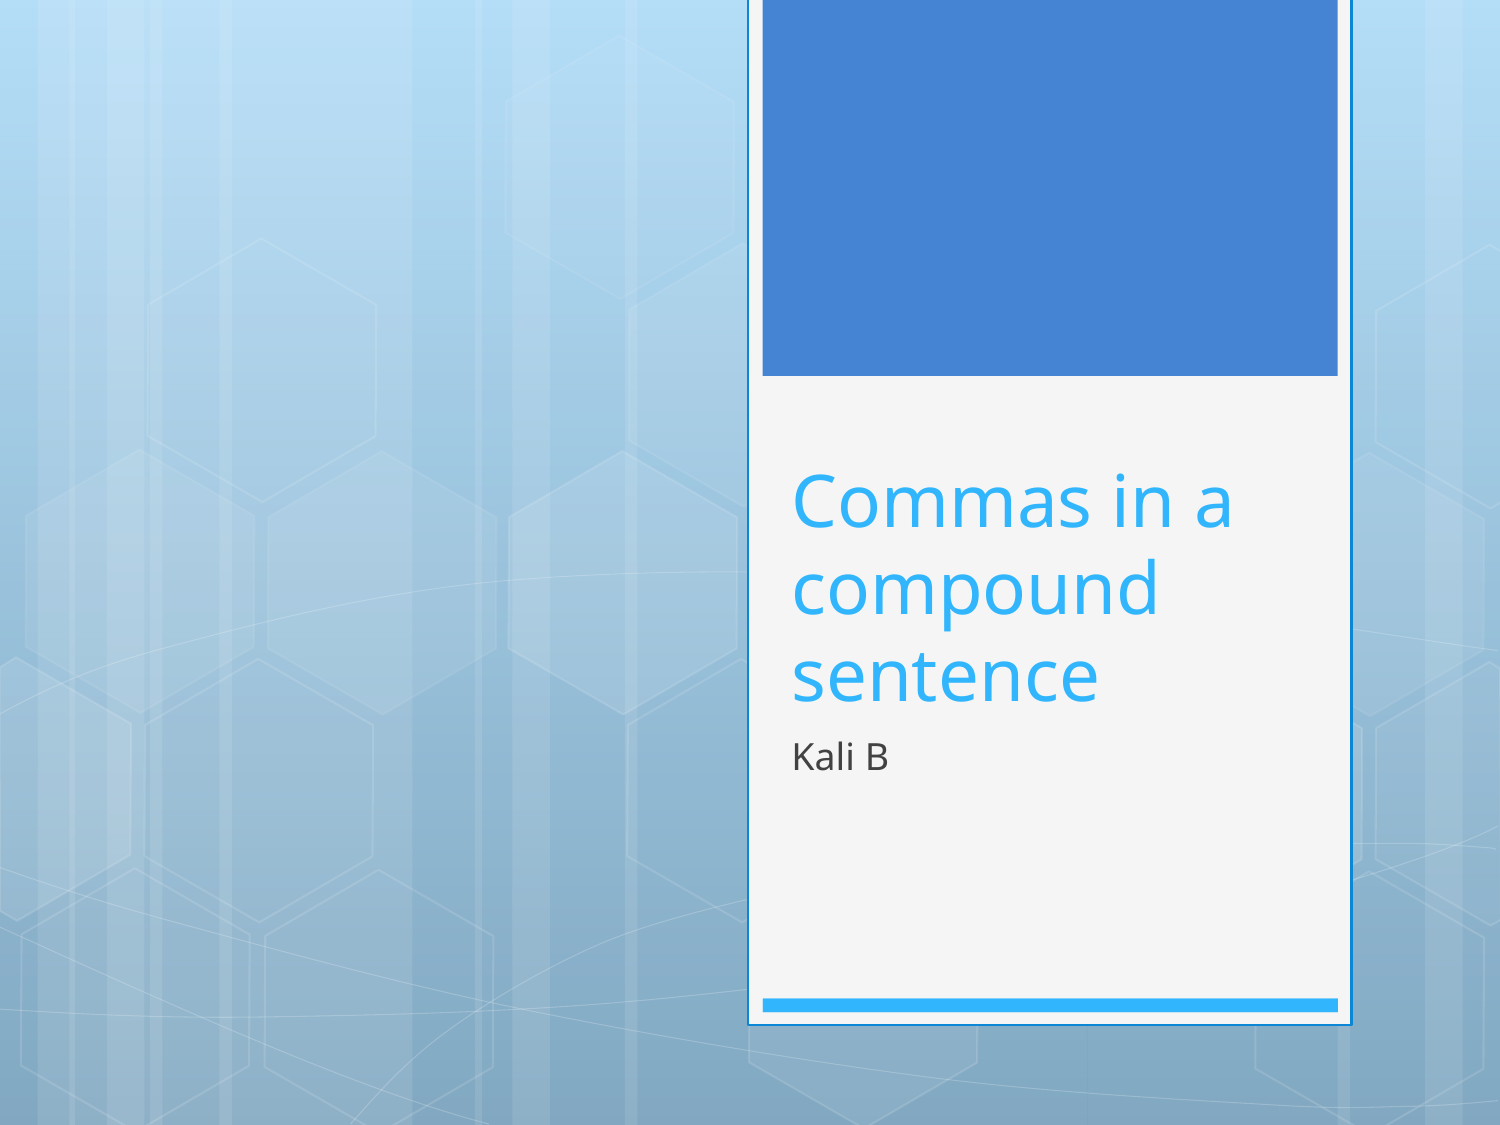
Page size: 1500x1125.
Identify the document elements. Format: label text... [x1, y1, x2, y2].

subtitle Kali B [776, 725, 1320, 933]
title Commas in a compound sentence [776, 444, 1320, 724]
